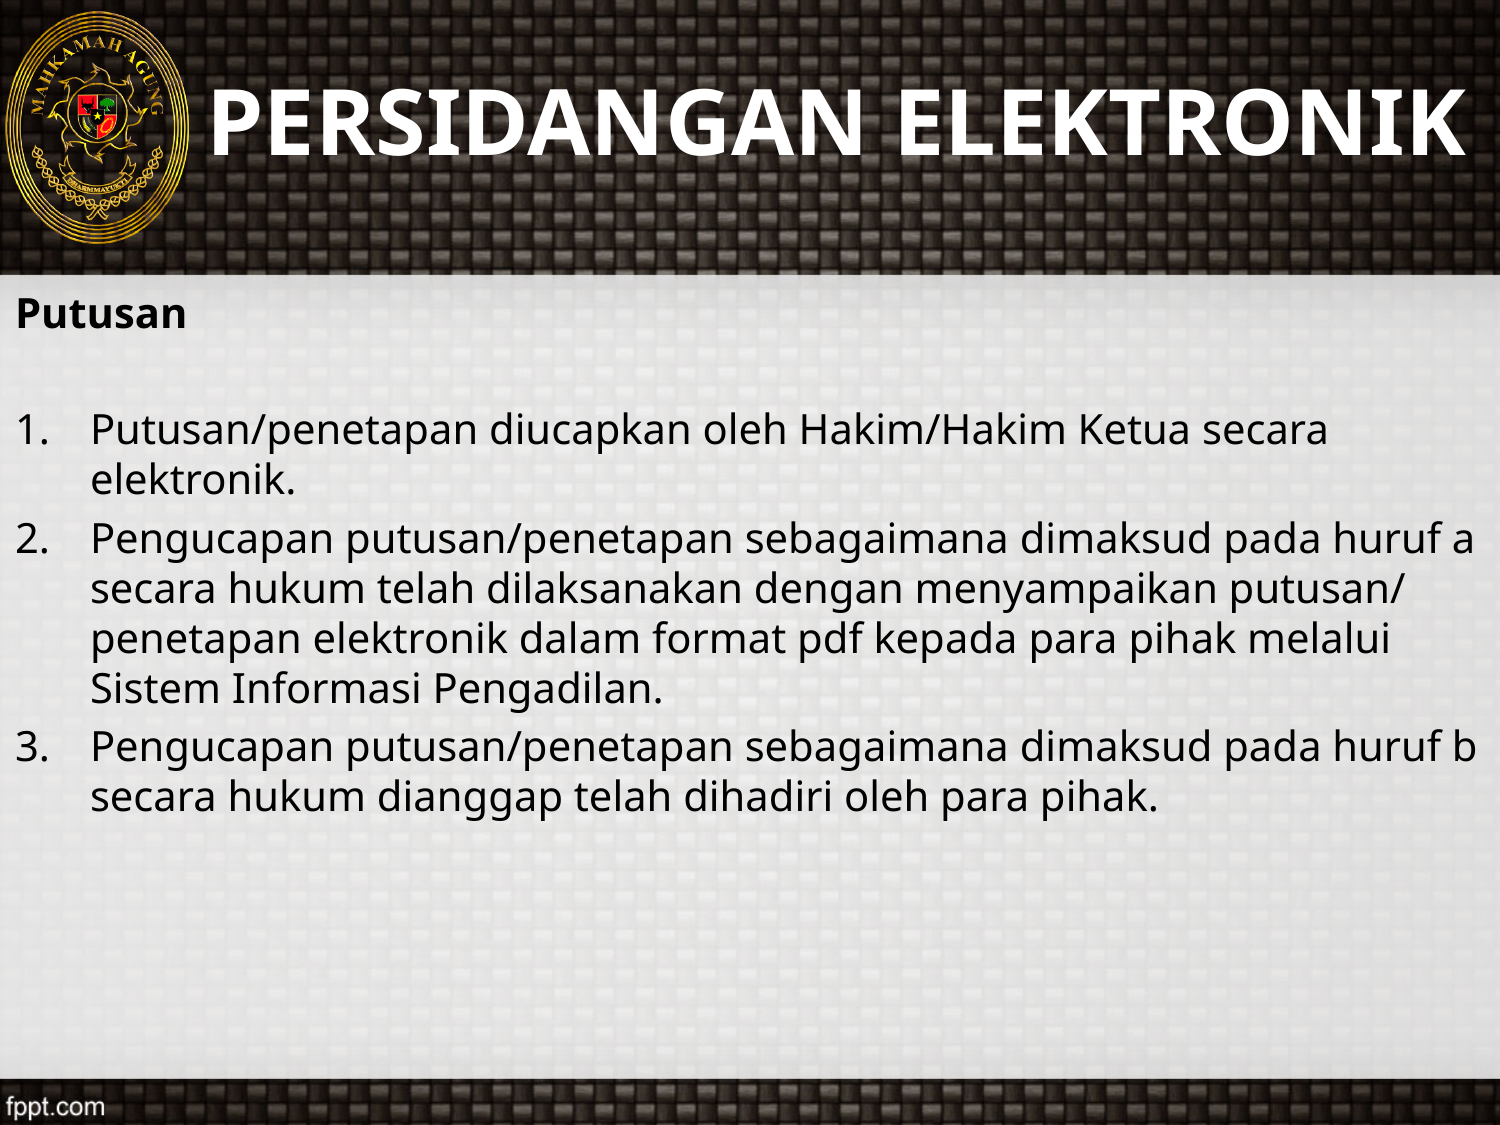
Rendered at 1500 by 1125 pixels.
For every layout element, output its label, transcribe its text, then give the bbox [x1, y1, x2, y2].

picture [0, 1071, 1500, 1125]
picture [0, 0, 1500, 278]
list Putusan Putusan/penetapan diucapkan oleh Hakim/Hakim Ketua secara elektronik. Pengucapan putusan/penetapan sebagaimana dimaksud pada huruf a secara hukum telah dilaksanakan dengan menyampaikan putusan/ penetapan elektronik dalam format pdf kepada para pihak melalui Sistem Informasi Pengadilan. Pengucapan putusan/penetapan sebagaimana dimaksud pada huruf b secara hukum dianggap telah dihadiri oleh para pihak. [0, 278, 1500, 1071]
title PERSIDANGAN ELEKTRONIK [193, 54, 1483, 184]
